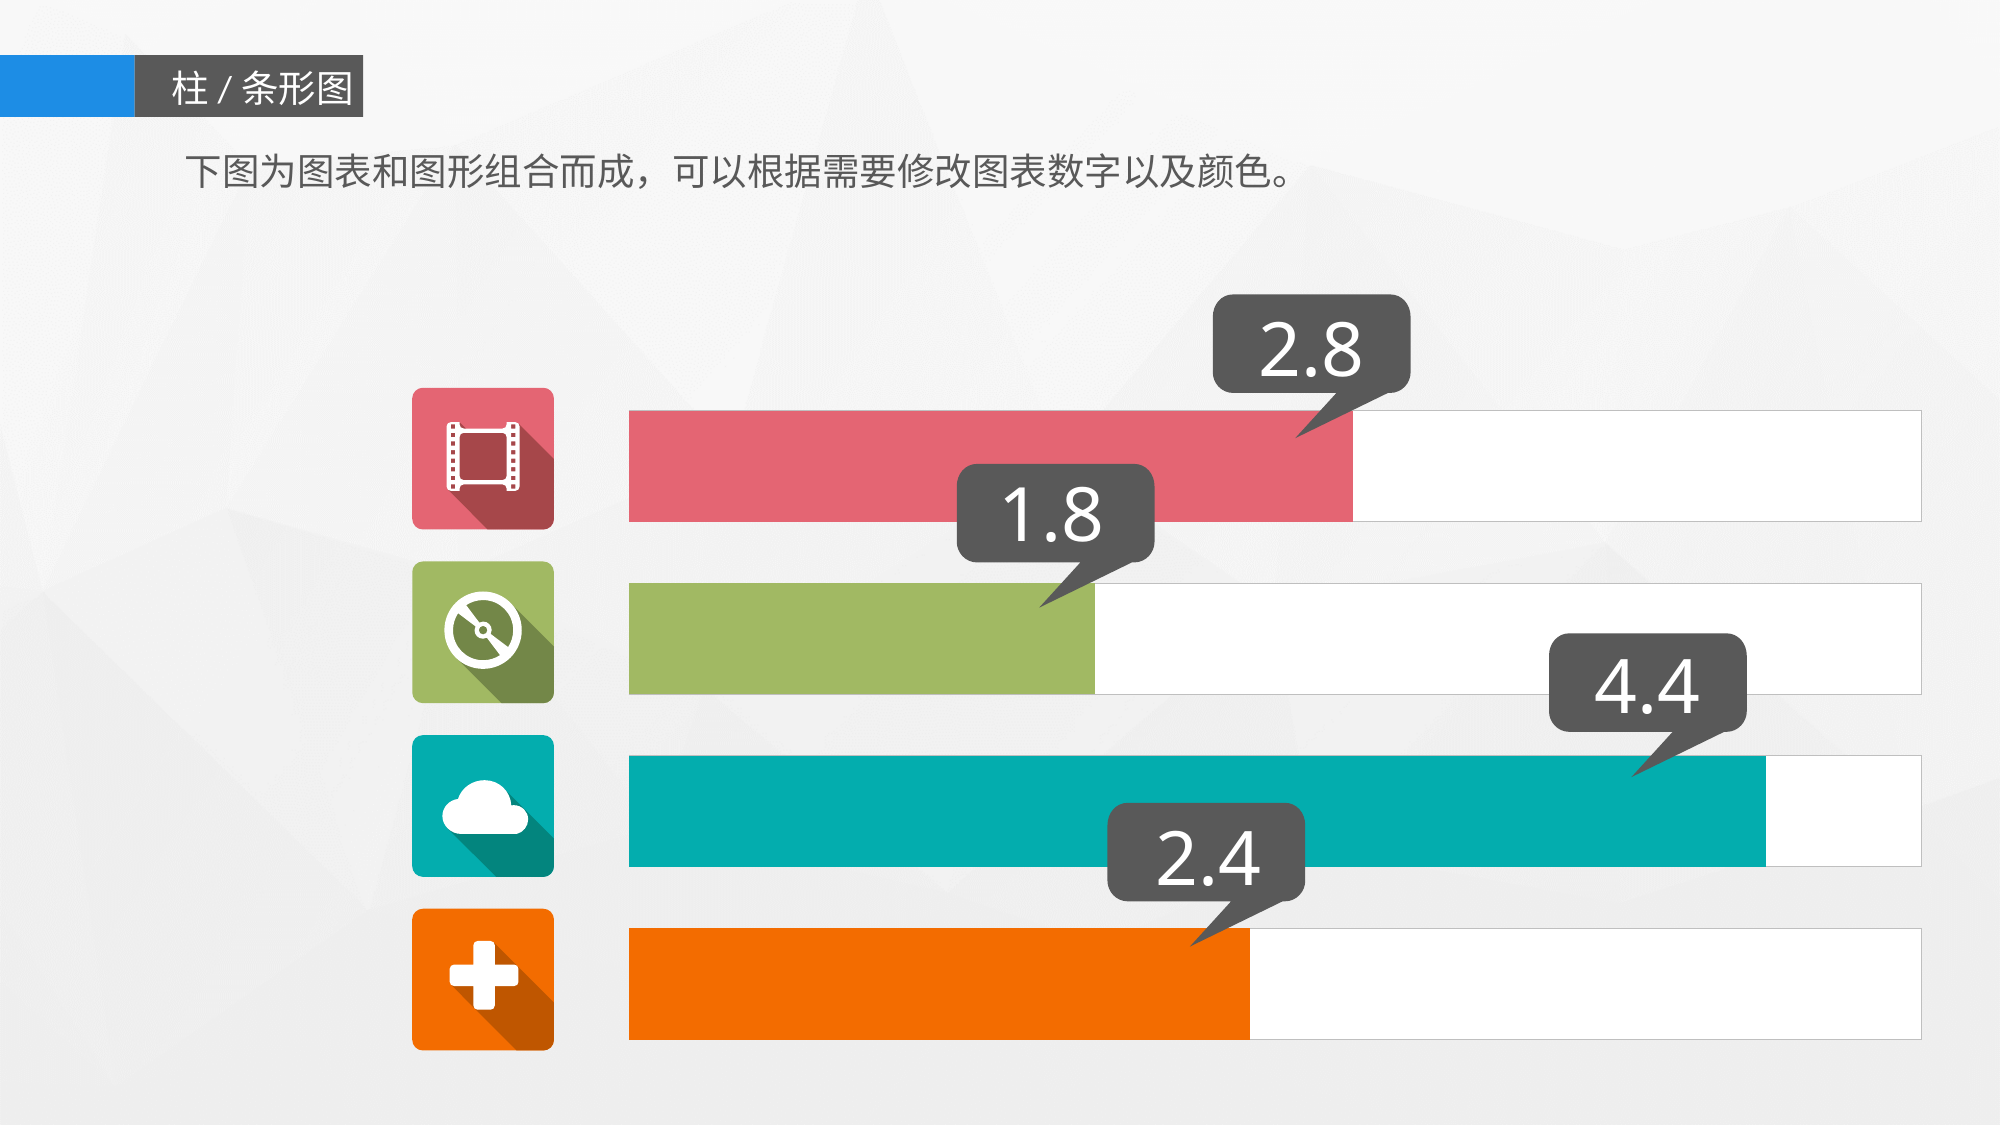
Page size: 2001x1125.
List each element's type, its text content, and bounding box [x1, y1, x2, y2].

text_box 柱/条形图 [156, 57, 369, 117]
text_box 下图为图表和图形组合而成，可以根据需要修改图表数字以及颜色。 [169, 140, 1325, 201]
chart [602, 365, 1949, 1085]
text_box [412, 561, 554, 704]
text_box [412, 387, 554, 530]
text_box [412, 908, 554, 1051]
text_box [412, 735, 554, 877]
text_box 2.8 [1243, 294, 1380, 365]
text_box [1212, 294, 1243, 365]
text_box [1380, 294, 1411, 365]
